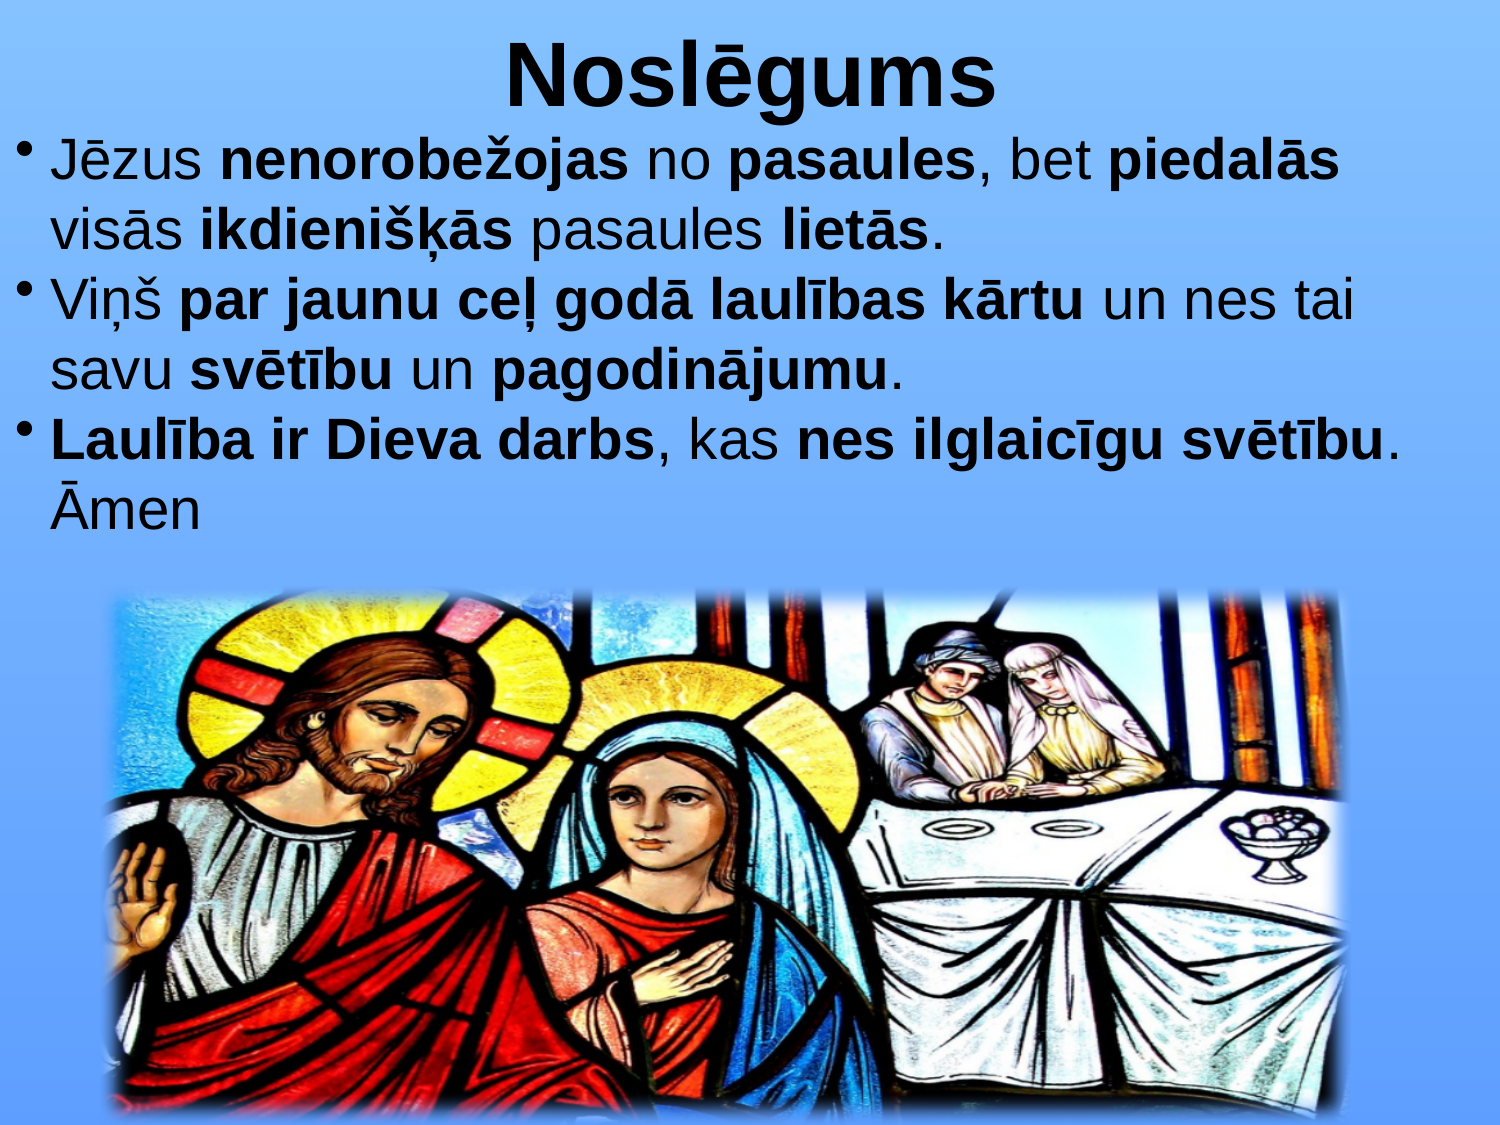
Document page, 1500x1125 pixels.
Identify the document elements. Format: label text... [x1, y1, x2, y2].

title Noslēgums [76, 0, 1428, 113]
picture [100, 585, 1351, 1125]
text_box Jēzus nenorobežojas no pasaules, bet piedalās visās ikdienišķās pasaules lietās. Viņš par jaunu ceļ godā laulības kārtu un nes tai savu svētību un pagodinājumu. Laulība ir Dieva darbs, kas nes ilglaicīgu svētību. Āmen [0, 113, 1500, 549]
